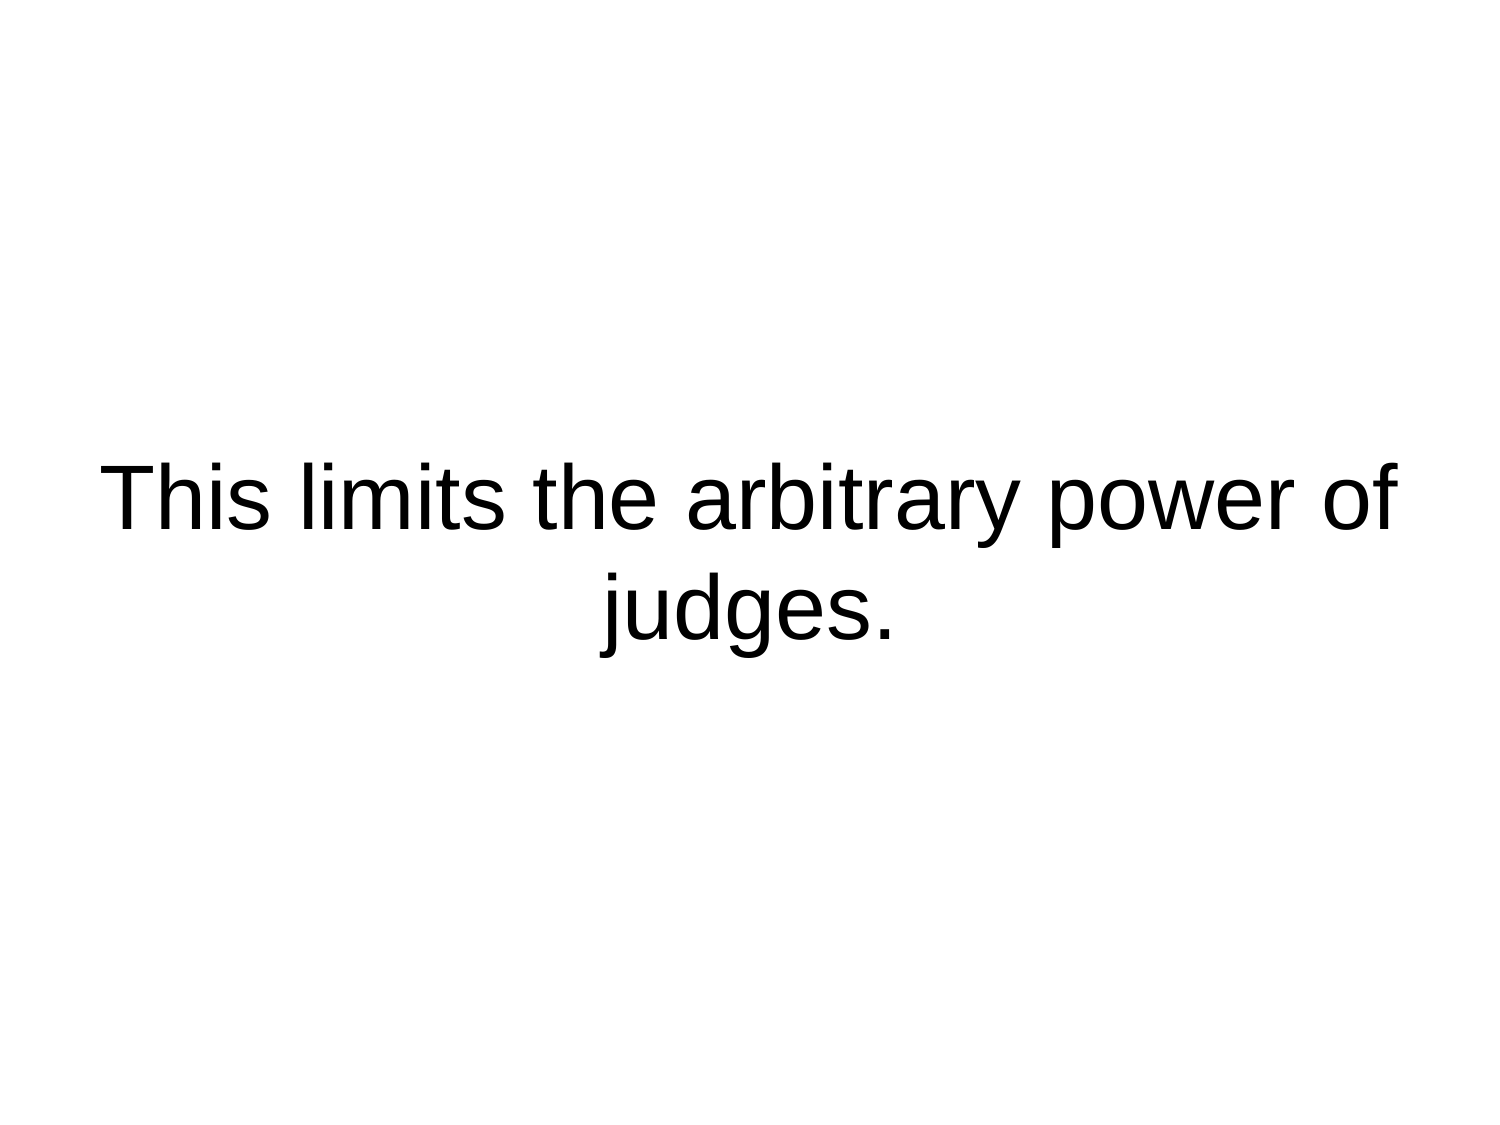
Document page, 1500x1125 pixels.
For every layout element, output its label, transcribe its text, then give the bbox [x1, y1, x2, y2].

title This limits the arbitrary power of judges. [74, 44, 1426, 1051]
